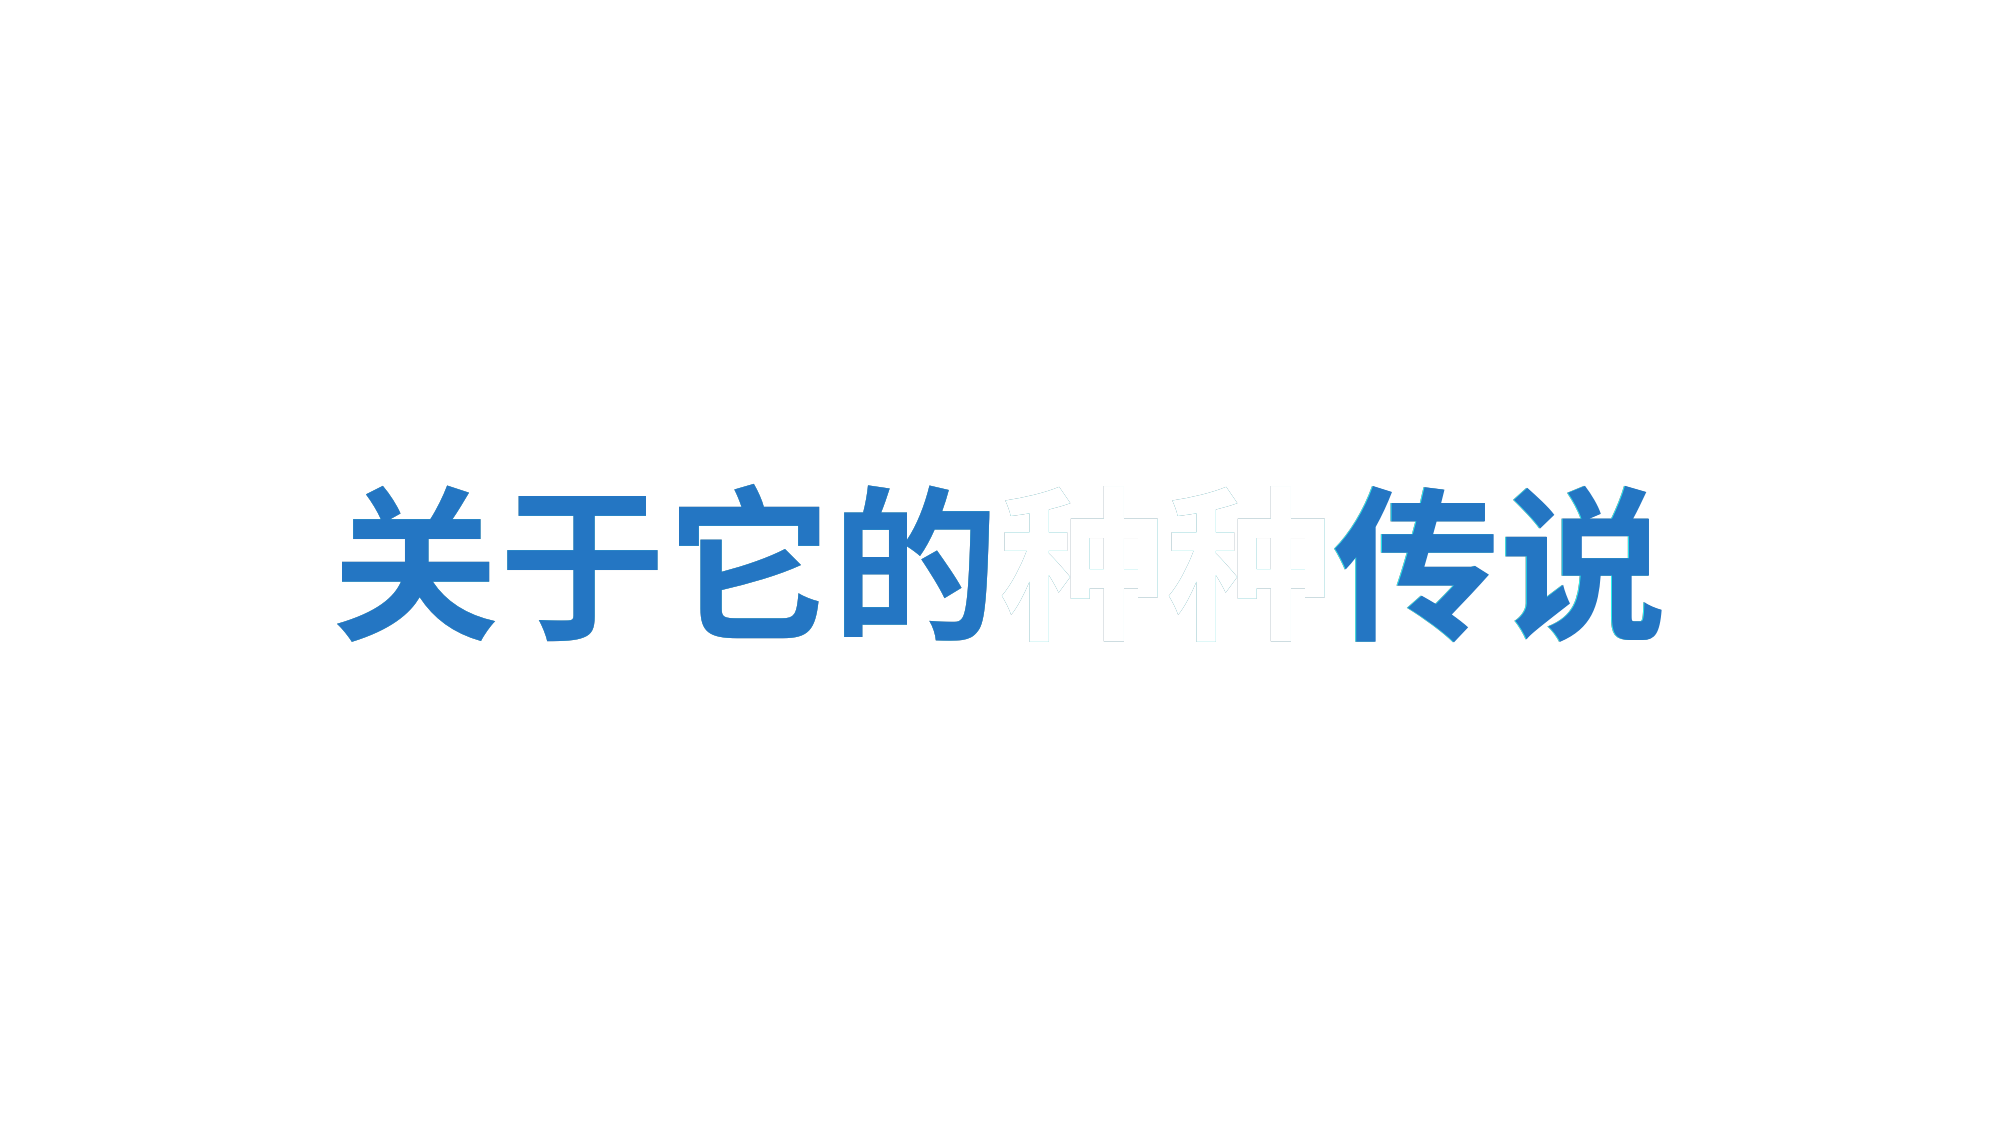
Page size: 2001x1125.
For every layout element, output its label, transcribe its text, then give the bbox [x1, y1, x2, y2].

text_box 关于它的种种传说 [4, 453, 1996, 669]
